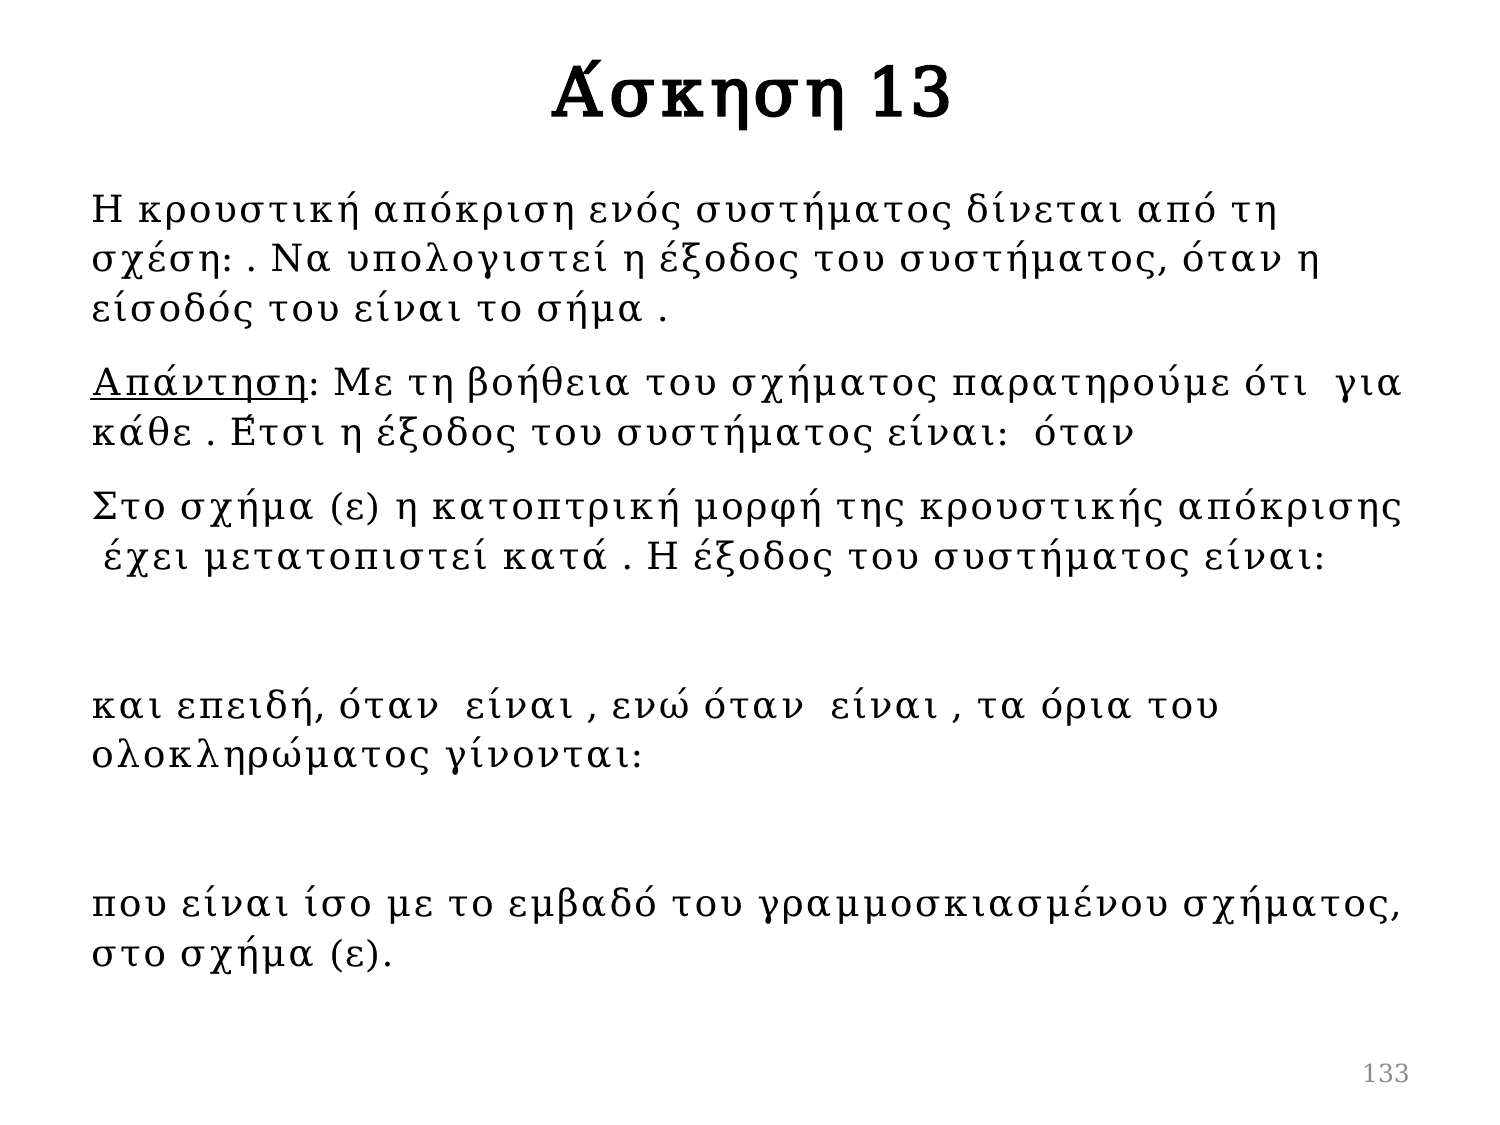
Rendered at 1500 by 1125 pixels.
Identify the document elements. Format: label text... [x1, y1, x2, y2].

slide_number 133 [1222, 1042, 1425, 1103]
title Άσκηση 13 [75, 19, 1425, 159]
